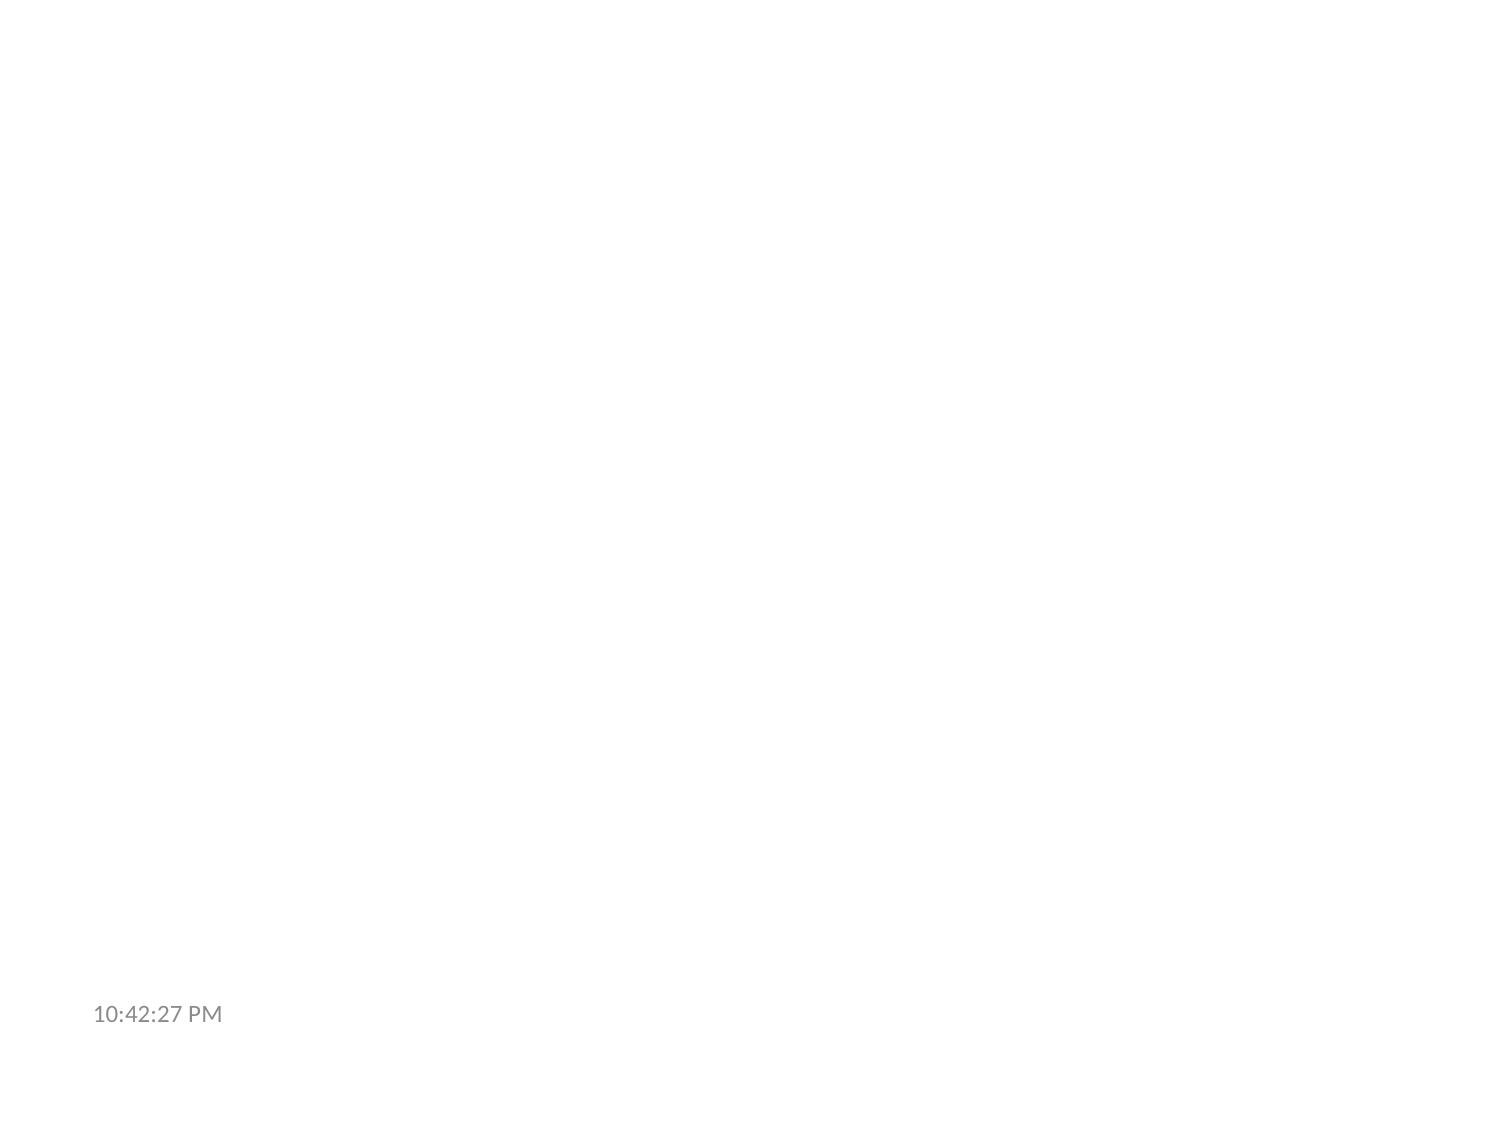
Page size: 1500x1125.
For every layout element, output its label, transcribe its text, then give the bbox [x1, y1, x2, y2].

text_box 3:35:09 PM [77, 982, 428, 1043]
